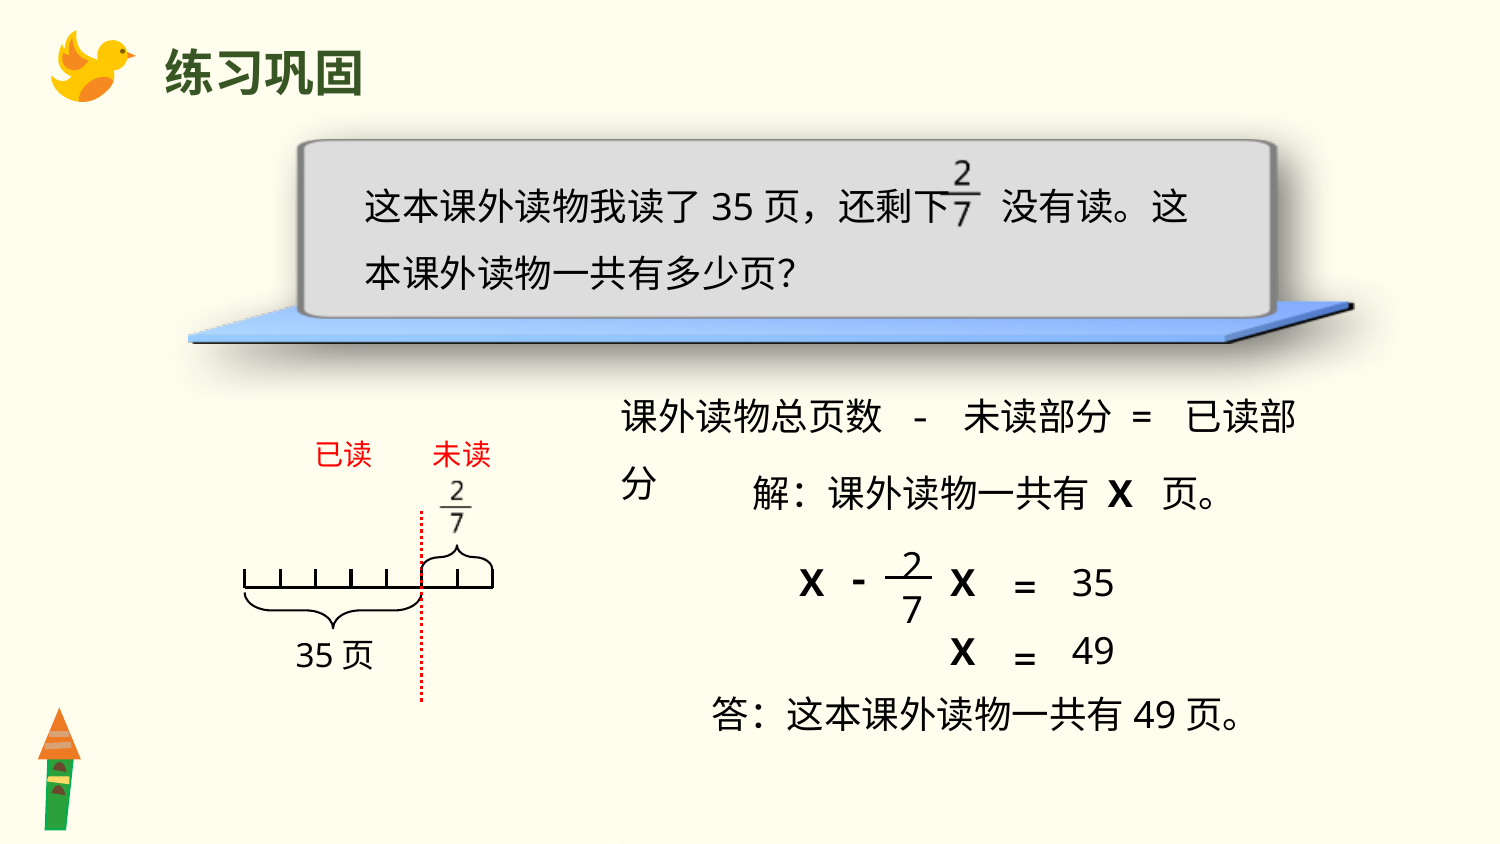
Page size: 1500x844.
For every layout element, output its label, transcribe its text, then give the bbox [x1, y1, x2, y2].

text_box [244, 592, 421, 628]
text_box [187, 138, 1355, 344]
text_box 解：课外读物一共有 X 页。 [741, 441, 1336, 521]
text_box 已读 [302, 413, 410, 477]
text_box 练习巩固 [152, 35, 376, 107]
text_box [937, 639, 1131, 692]
text_box 答：这本课外读物一共有49页。 [700, 662, 1342, 742]
text_box 课外读物总页数 - 未读部分 = 已读部分 [609, 364, 1316, 511]
text_box [422, 554, 493, 570]
picture [0, 0, 1500, 844]
text_box 未读 [421, 413, 528, 477]
text_box 35页 [284, 628, 387, 680]
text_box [786, 525, 1131, 639]
